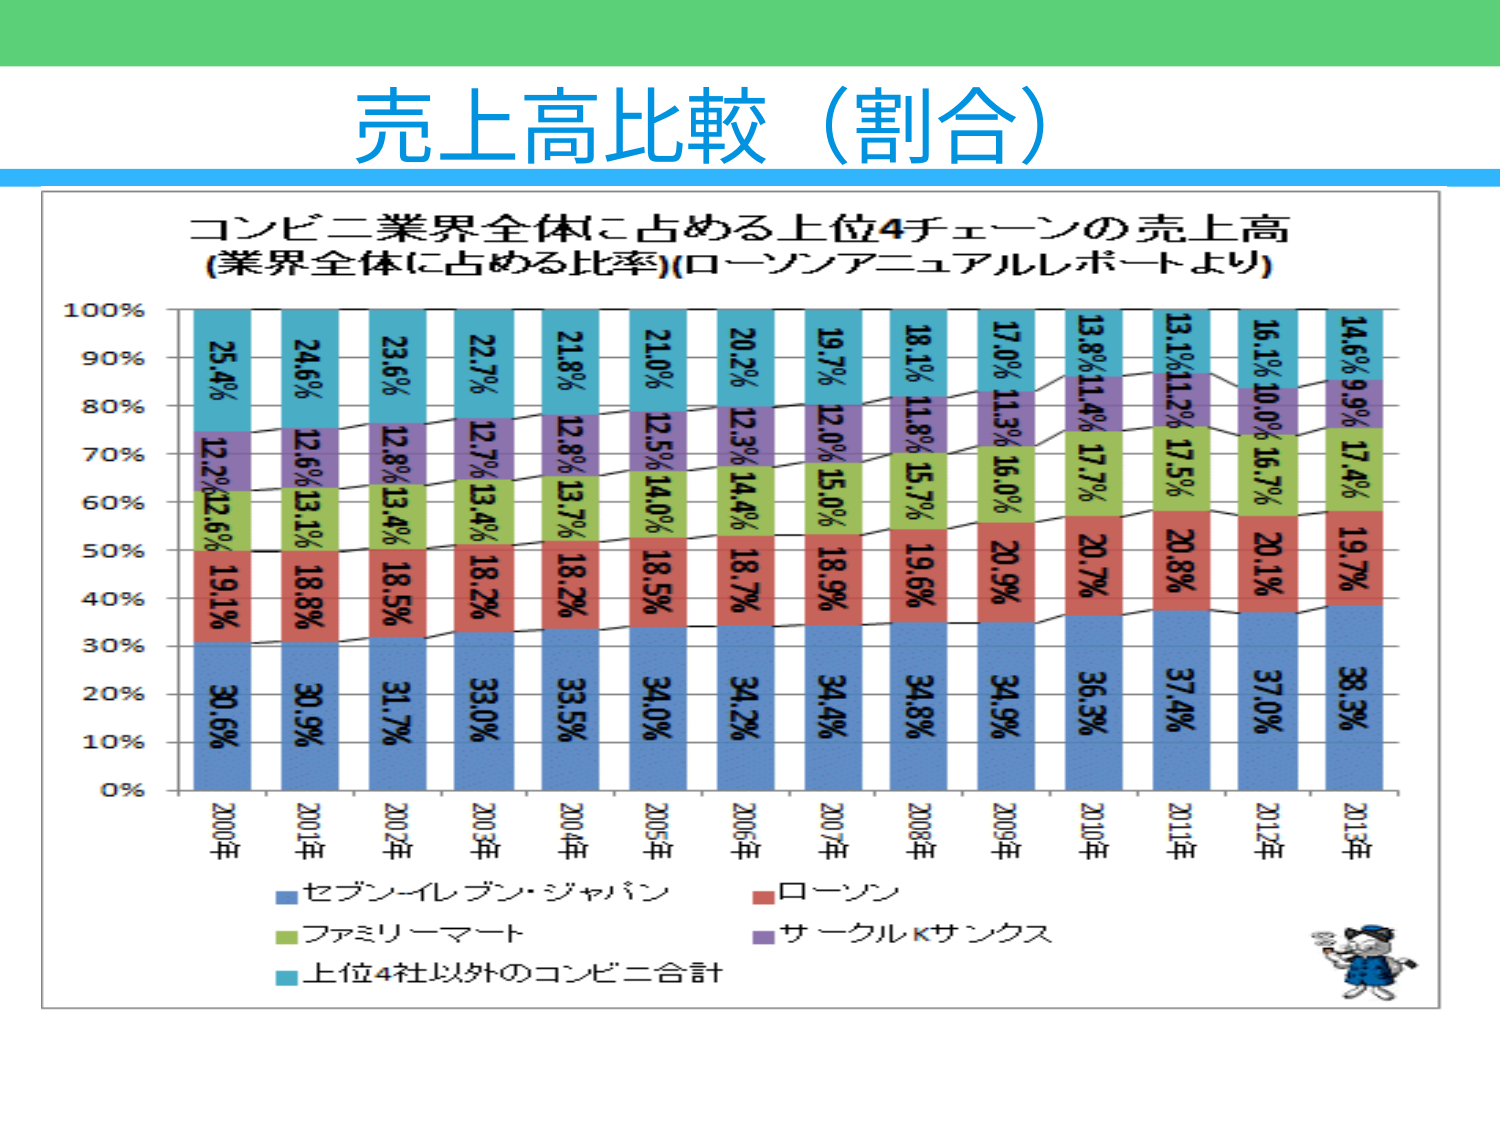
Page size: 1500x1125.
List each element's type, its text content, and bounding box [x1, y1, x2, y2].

title 売上高比較（割合） [64, 70, 1390, 167]
text_box [0, 0, 1500, 68]
picture [41, 186, 1448, 1011]
text_box [0, 167, 1500, 189]
